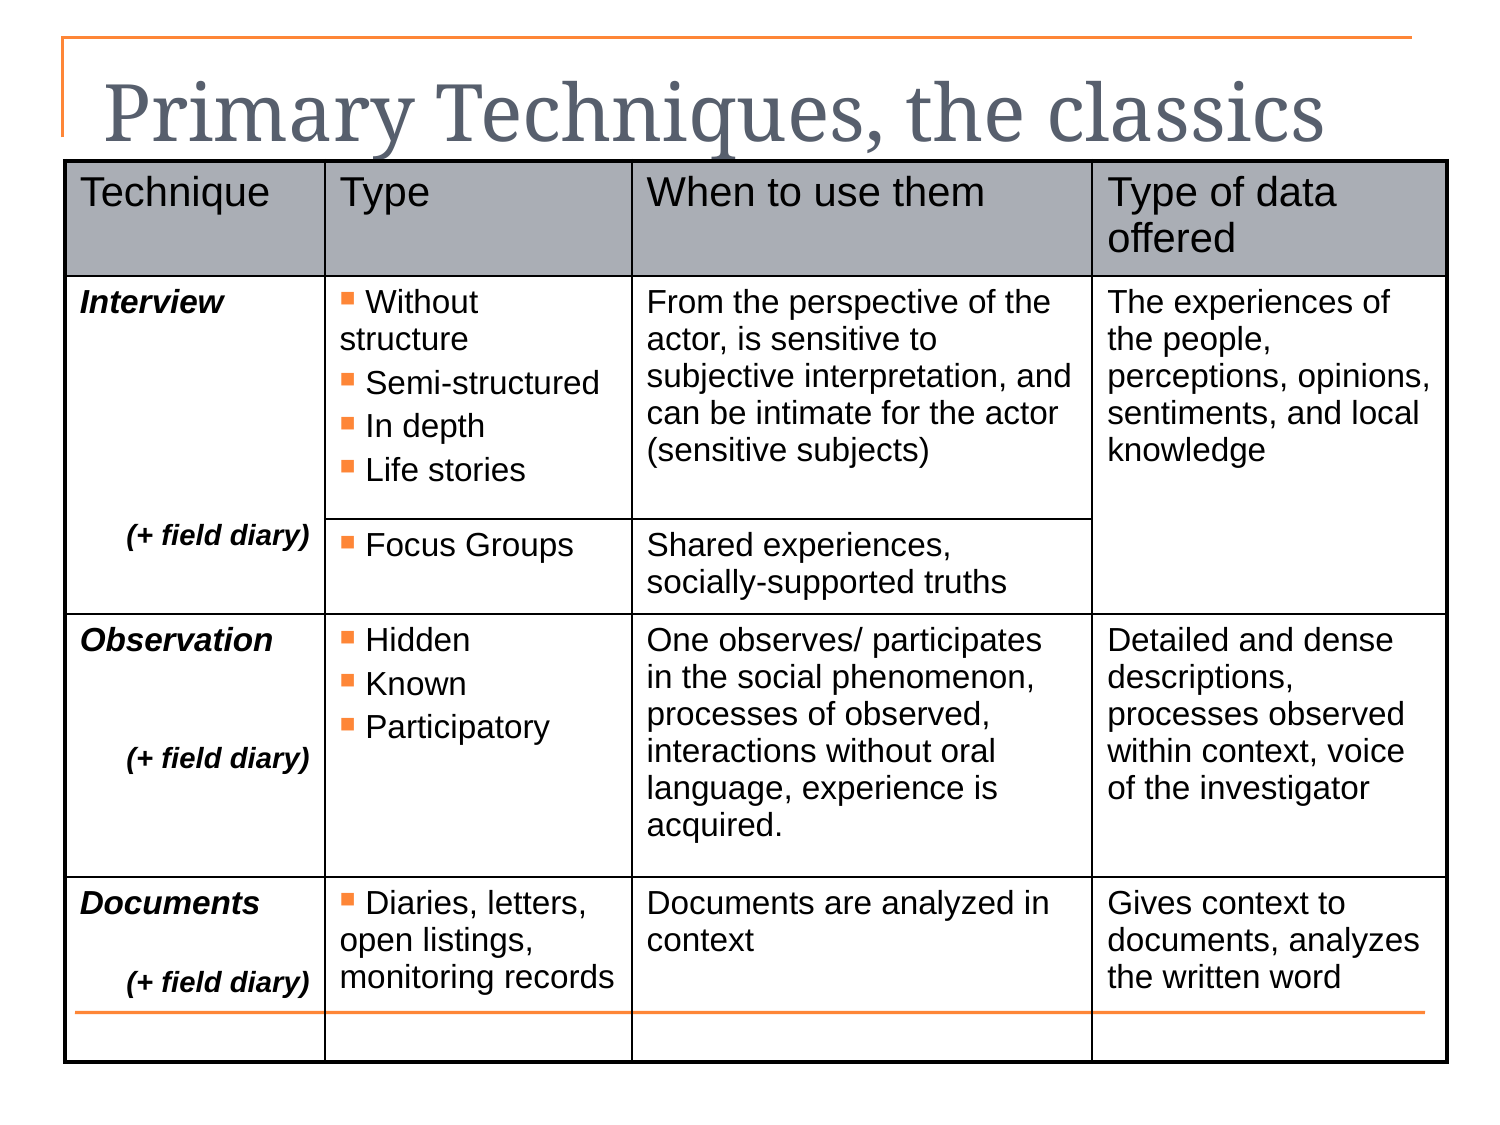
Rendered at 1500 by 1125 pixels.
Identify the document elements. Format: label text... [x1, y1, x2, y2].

table_header Type of data offered [1093, 163, 1445, 275]
table_cell Interview (+ field diary) [67, 277, 324, 613]
table_cell Detailed and dense descriptions, processes observed within context, voice of the investigator [1093, 615, 1445, 876]
table_cell From the perspective of the actor, is sensitive to subjective interpretation, and can be intimate for the actor (sensitive subjects) [633, 277, 1091, 518]
table_cell Without structure Semi-structured In depth Life stories [326, 277, 631, 518]
table_cell Documents are analyzed in context [633, 878, 1091, 1060]
table_cell Shared experiences, socially-supported truths [633, 520, 1091, 613]
table_cell The experiences of the people, perceptions, opinions, sentiments, and local knowledge [1093, 277, 1445, 613]
table_cell Hidden Known Participatory [326, 615, 631, 876]
table_header Type [326, 163, 631, 275]
table_cell Observation (+ field diary) [67, 615, 324, 876]
table_cell Documents (+ field diary) [67, 878, 324, 1060]
title Primary Techniques, the classics [88, 54, 1474, 171]
table_cell Diaries, letters, open listings, monitoring records [326, 878, 631, 1060]
table_header When to use them [633, 163, 1091, 275]
table_cell One observes/ participates in the social phenomenon, processes of observed, interactions without oral language, experience is acquired. [633, 615, 1091, 876]
table_cell Gives context to documents, analyzes the written word [1093, 878, 1445, 1060]
table_header Technique [67, 163, 324, 275]
table_cell Focus Groups [326, 520, 631, 613]
